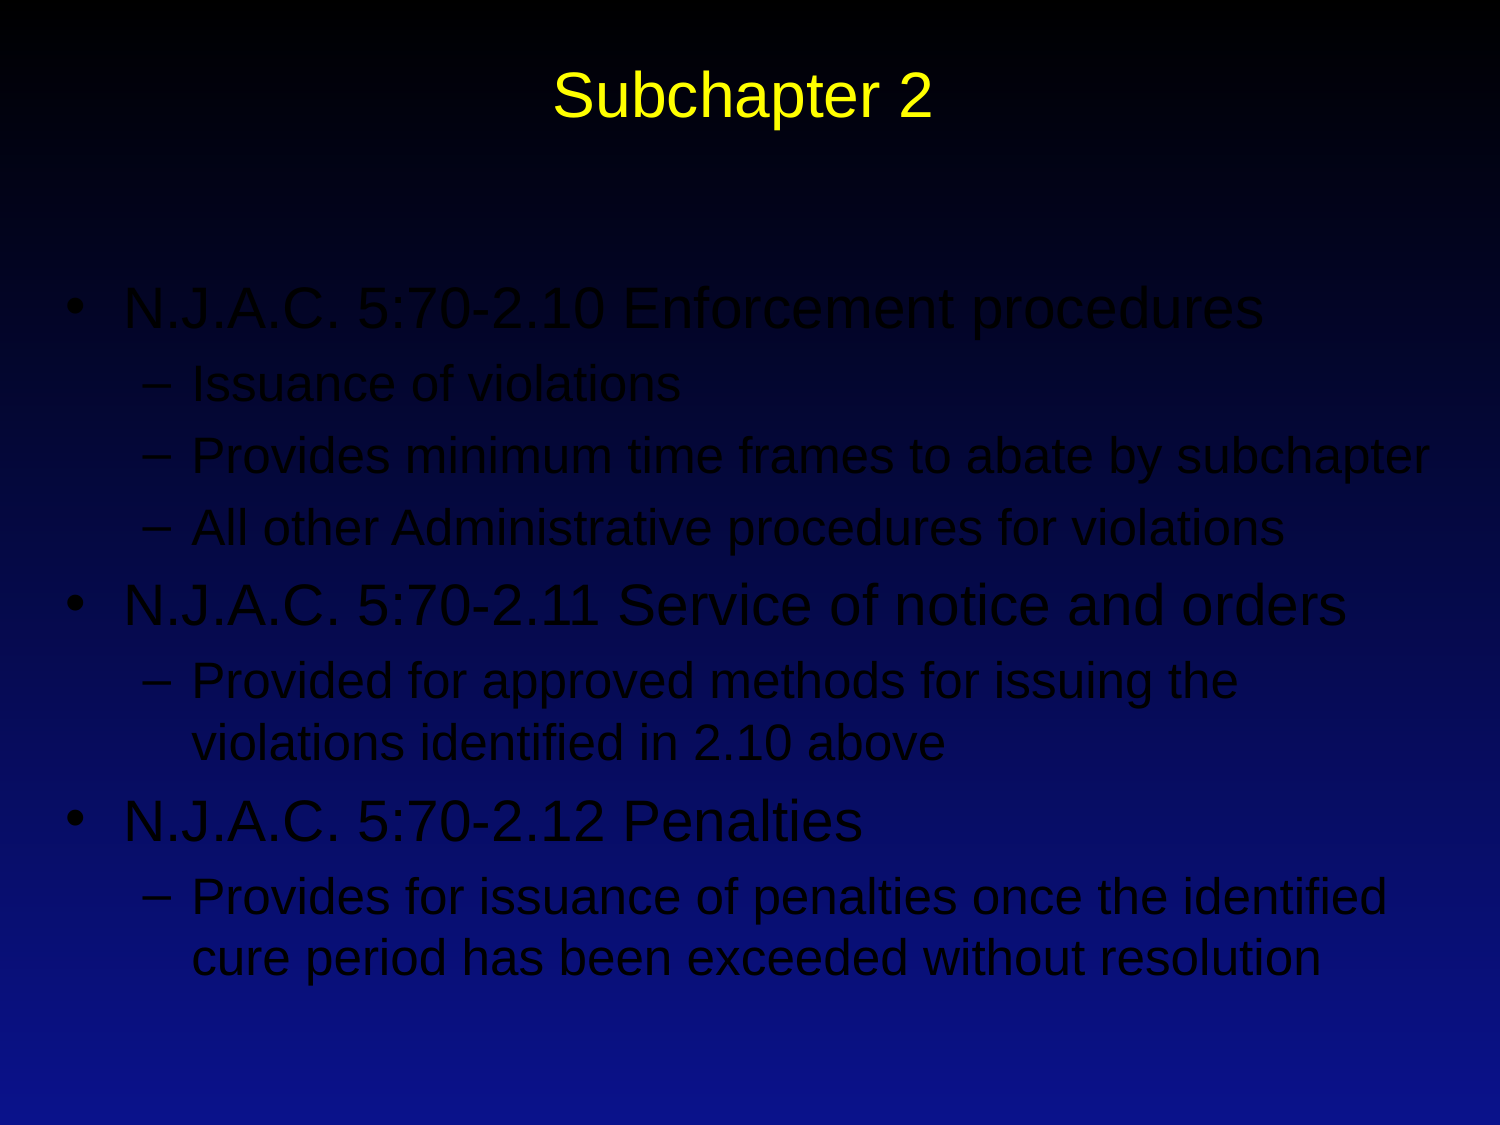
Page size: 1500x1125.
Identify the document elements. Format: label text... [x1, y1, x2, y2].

list N.J.A.C. 5:70-2.10 Enforcement procedures Issuance of violations Provides minimum time frames to abate by subchapter All other Administrative procedures for violations N.J.A.C. 5:70-2.11 Service of notice and orders Provided for approved methods for issuing the violations identified in 2.10 above N.J.A.C. 5:70-2.12 Penalties Provides for issuance of penalties once the identified cure period has been exceeded without resolution [50, 262, 1450, 1005]
title Subchapter 2 [125, 45, 1363, 138]
